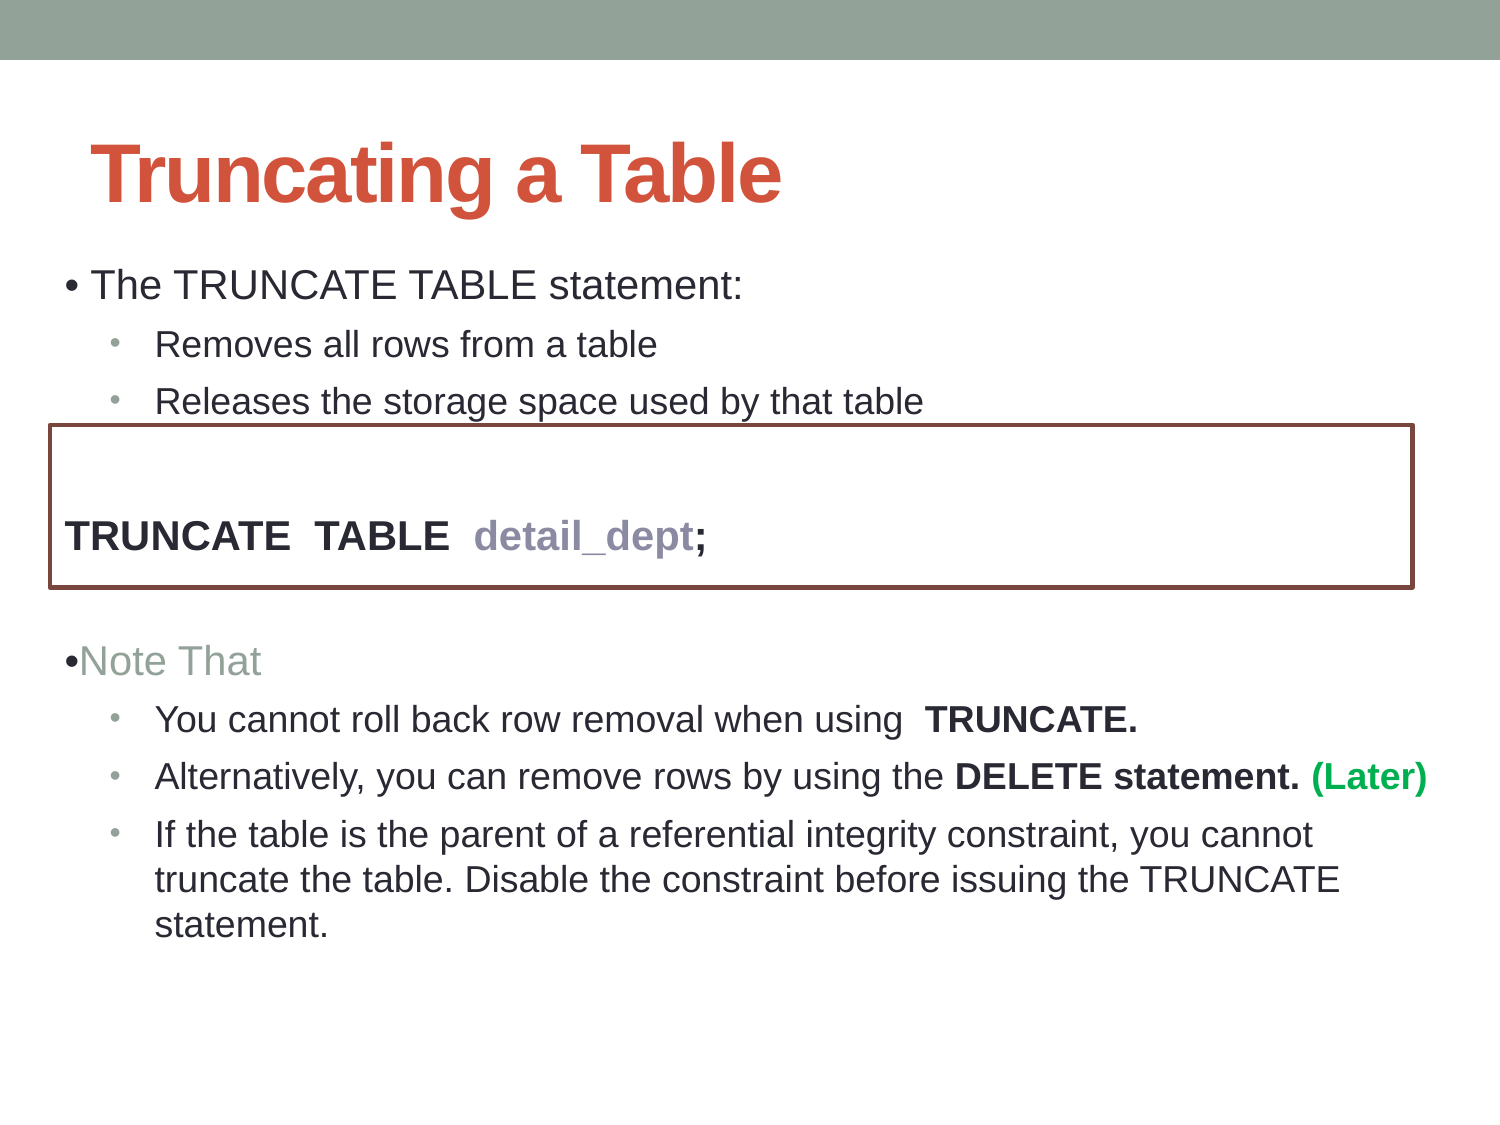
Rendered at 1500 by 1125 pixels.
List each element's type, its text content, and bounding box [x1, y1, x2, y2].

title Truncating a Table [75, 87, 1425, 250]
list • The TRUNCATE TABLE statement: Removes all rows from a table Releases the storage space used by that table TRUNCATE TABLE detail_dept; •Note That You cannot roll back row removal when using TRUNCATE. Alternatively, you can remove rows by using the DELETE statement. (Later) If the table is the parent of a referential integrity constraint, you cannot truncate the table. Disable the constraint before issuing the TRUNCATE statement. [49, 250, 1445, 1088]
